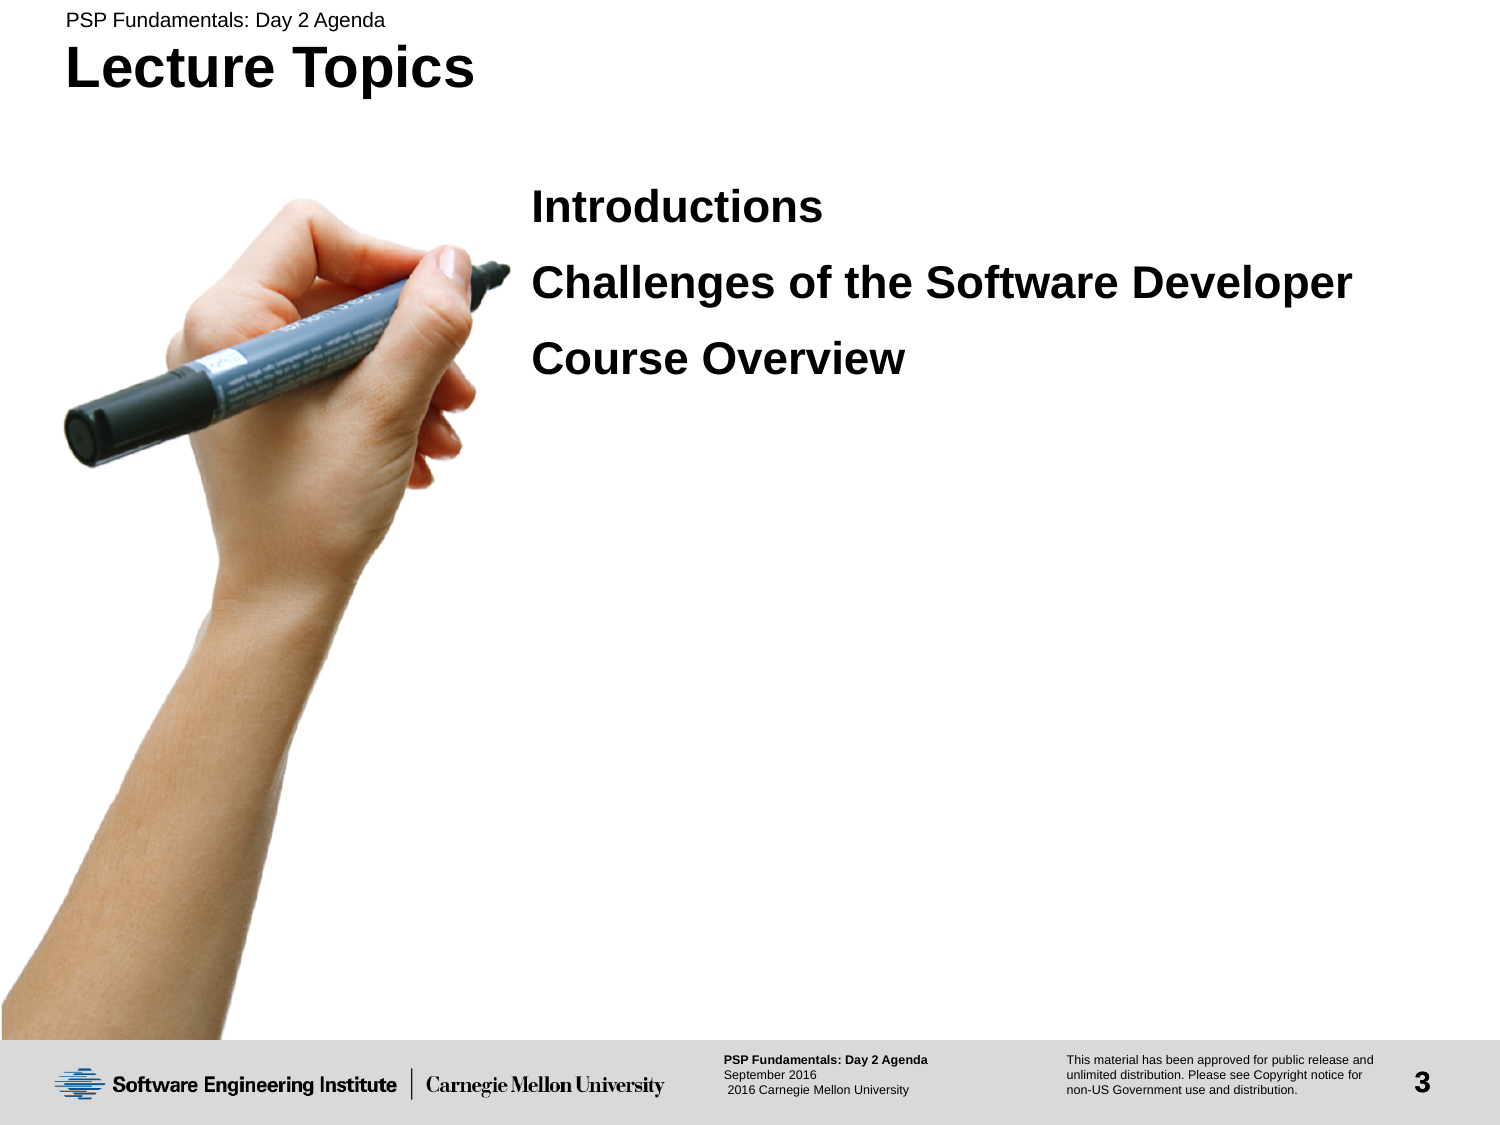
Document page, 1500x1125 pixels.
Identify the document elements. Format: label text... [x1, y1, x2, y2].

picture [46, 1061, 673, 1104]
list Introductions Challenges of the Software Developer Course Overview [531, 176, 1432, 1000]
picture [1, 180, 532, 1040]
title Lecture Topics [65, 37, 1430, 148]
